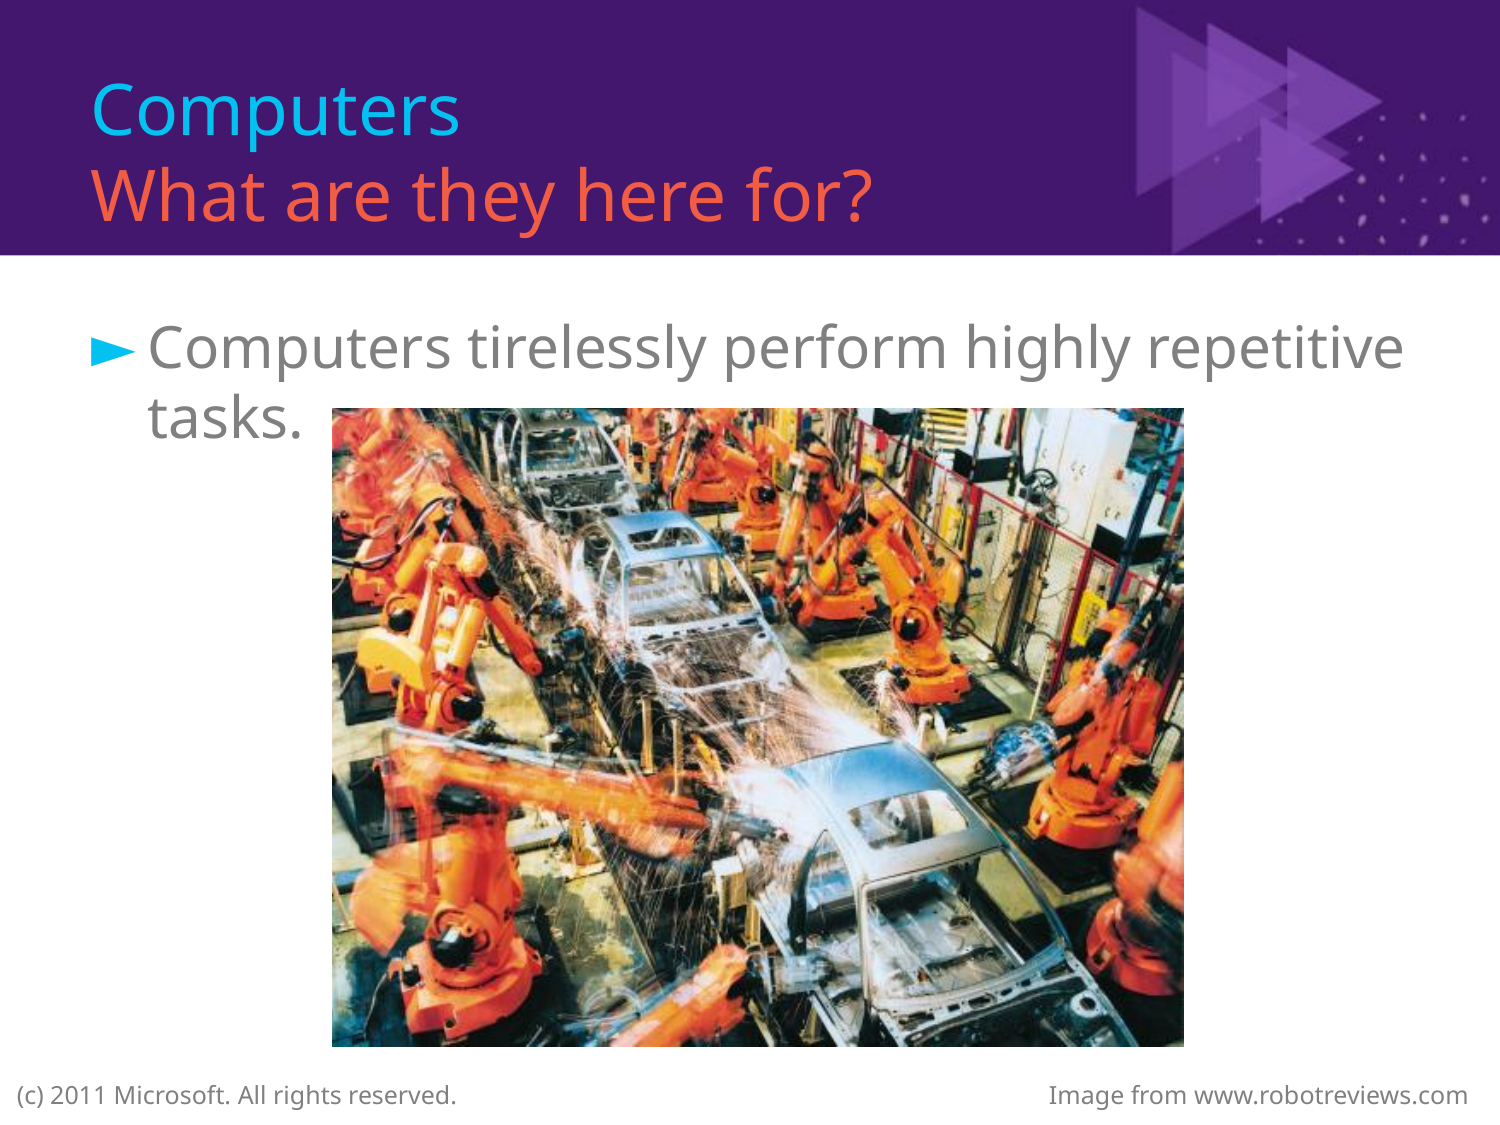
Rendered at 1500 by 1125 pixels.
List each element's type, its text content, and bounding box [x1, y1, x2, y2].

text_box Image from www.robotreviews.com [1025, 1065, 1500, 1125]
picture [332, 408, 1184, 1047]
title Computers What are they here for? [75, 56, 1425, 244]
footer (c) 2011 Microsoft. All rights reserved. [0, 1065, 475, 1125]
list Computers tirelessly perform highly repetitive tasks. [76, 302, 1427, 935]
picture [0, 0, 1500, 255]
